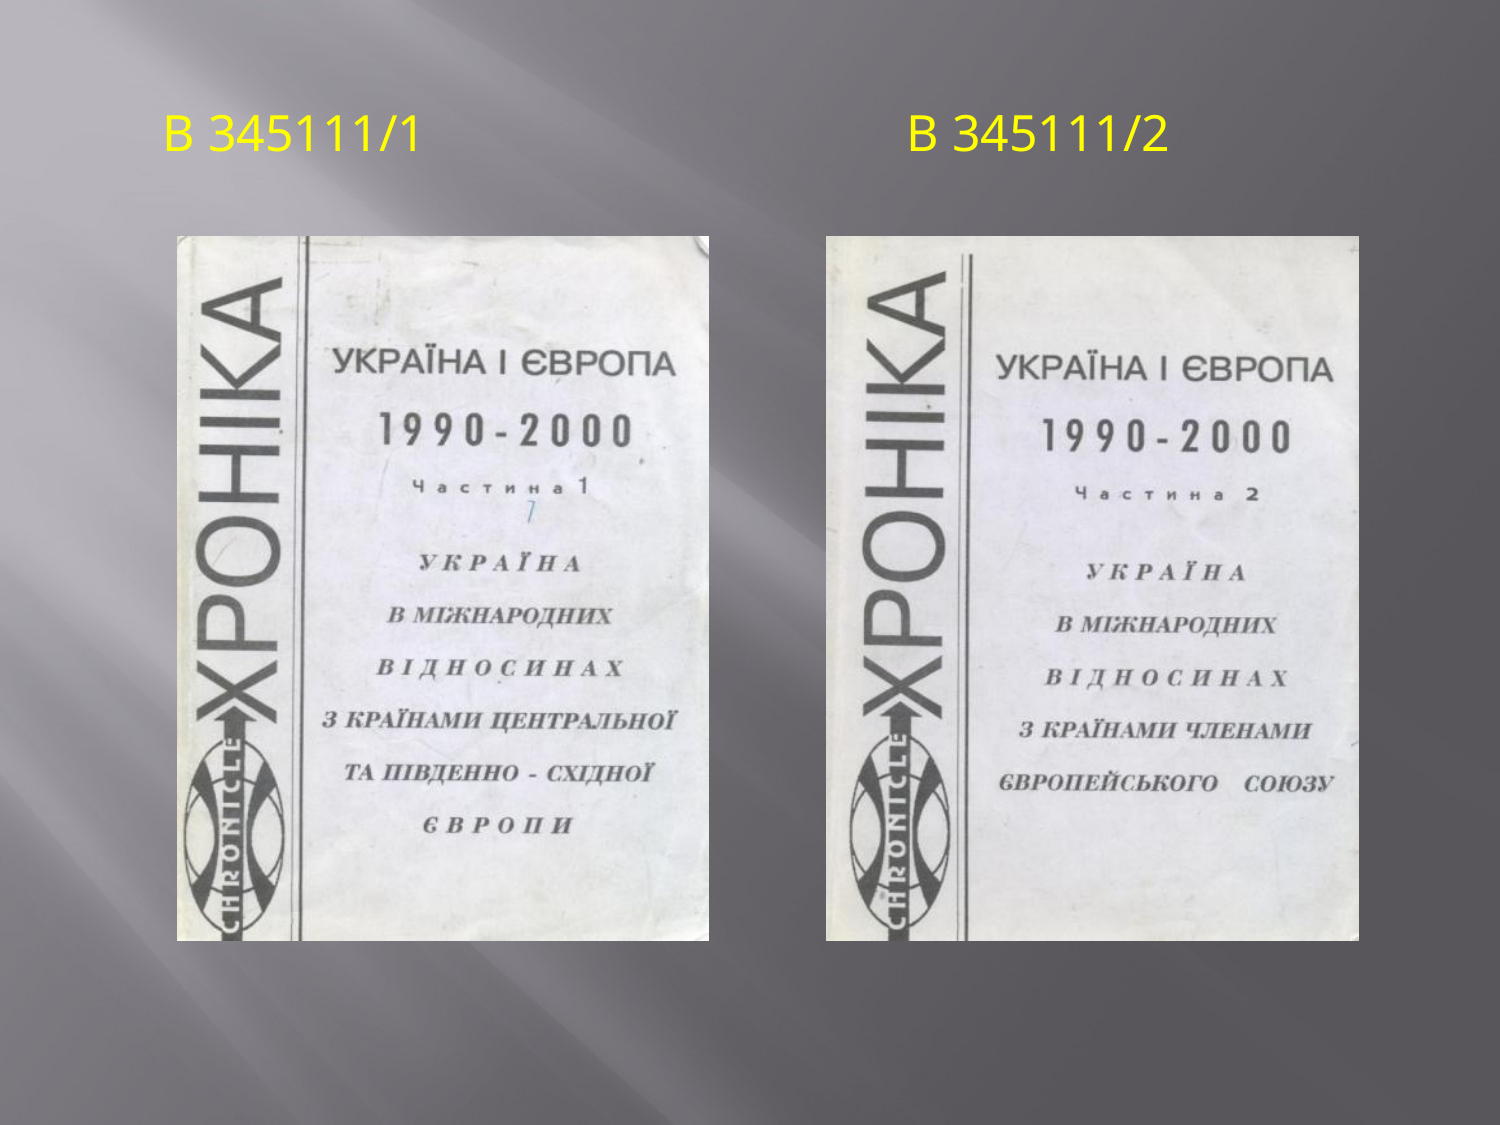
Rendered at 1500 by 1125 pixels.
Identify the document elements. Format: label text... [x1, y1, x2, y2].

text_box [826, 235, 1359, 986]
list В 345111/1 [147, 66, 679, 197]
picture [0, 0, 1500, 1125]
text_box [176, 235, 709, 986]
list В 345111/2 [891, 66, 1341, 197]
